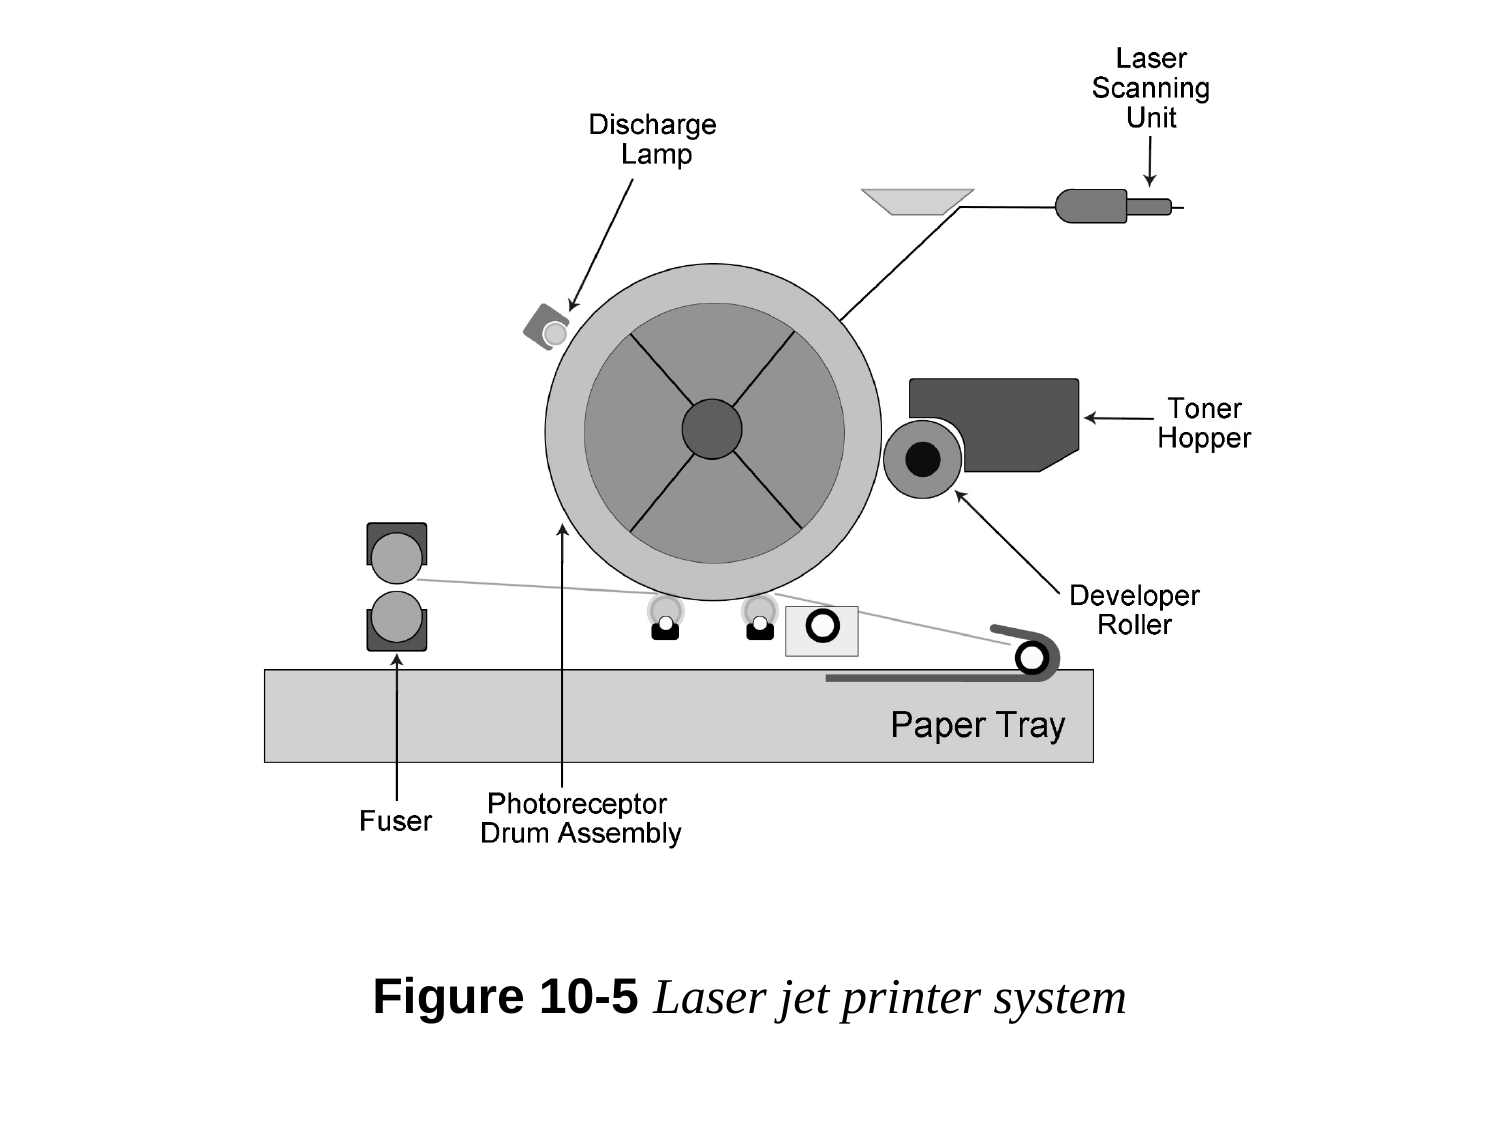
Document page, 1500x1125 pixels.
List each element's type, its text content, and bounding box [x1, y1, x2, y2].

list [224, 24, 1276, 881]
title Figure 10-5 Laser jet printer system [75, 900, 1425, 1088]
